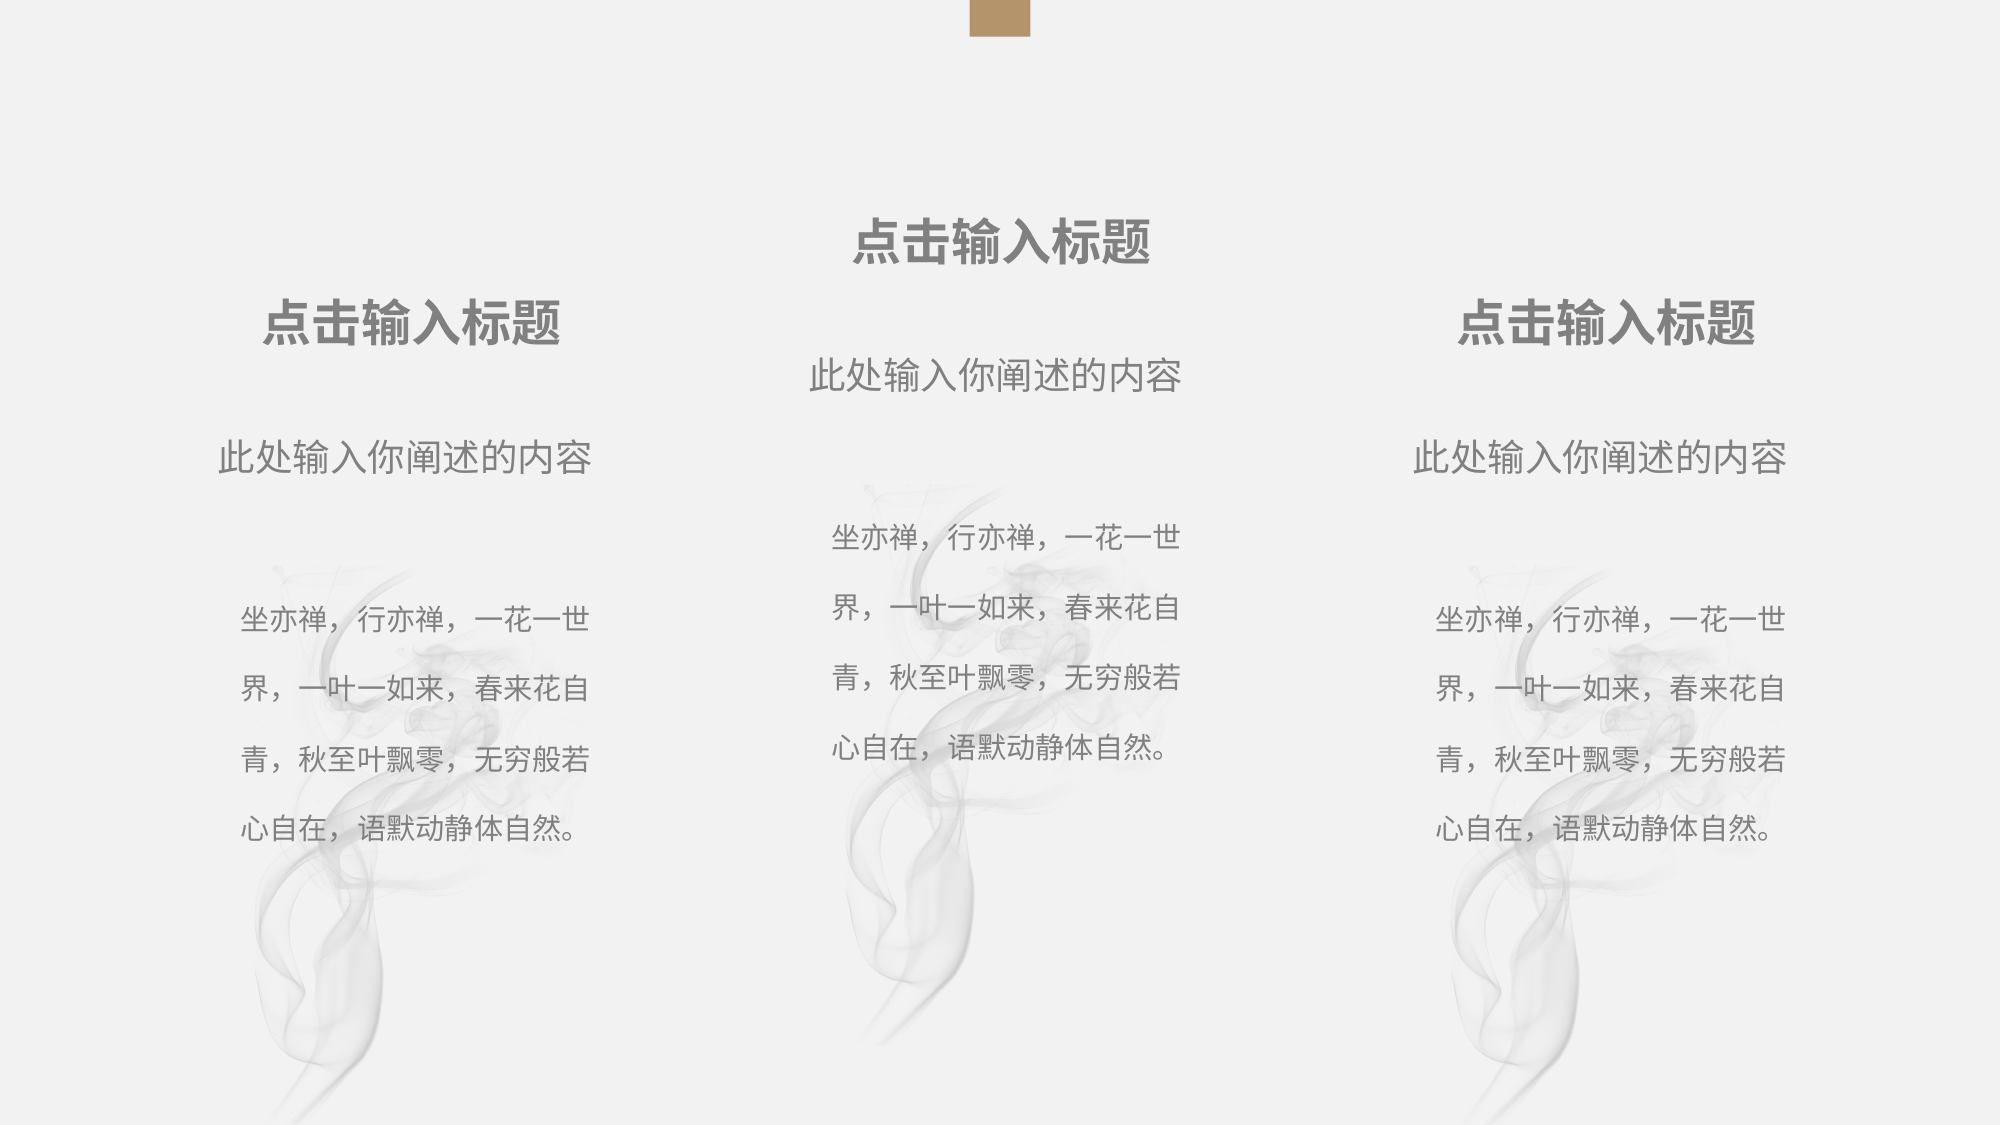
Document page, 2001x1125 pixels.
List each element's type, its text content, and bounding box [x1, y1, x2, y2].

text_box [1316, 476, 1806, 1125]
text_box [121, 476, 611, 1125]
text_box [969, 0, 1031, 38]
text_box 坐亦禅，行亦禅，一花一世界，一叶一如来，春来花自青，秋至叶飘零，无穷般若心自在，语默动静体自然。 [1420, 558, 1823, 853]
text_box 点击输入标题 [837, 202, 1167, 278]
text_box [711, 394, 1201, 1070]
text_box 此处输入你阐述的内容 [1398, 404, 1803, 487]
text_box 坐亦禅，行亦禅，一花一世界，一叶一如来，春来花自青，秋至叶飘零，无穷般若心自在，语默动静体自然。 [225, 558, 627, 853]
text_box 坐亦禅，行亦禅，一花一世界，一叶一如来，春来花自青，秋至叶飘零，无穷般若心自在，语默动静体自然。 [816, 476, 1218, 772]
text_box 点击输入标题 [1441, 284, 1772, 360]
text_box 此处输入你阐述的内容 [793, 322, 1199, 405]
text_box 此处输入你阐述的内容 [202, 404, 608, 487]
text_box 点击输入标题 [246, 284, 577, 360]
